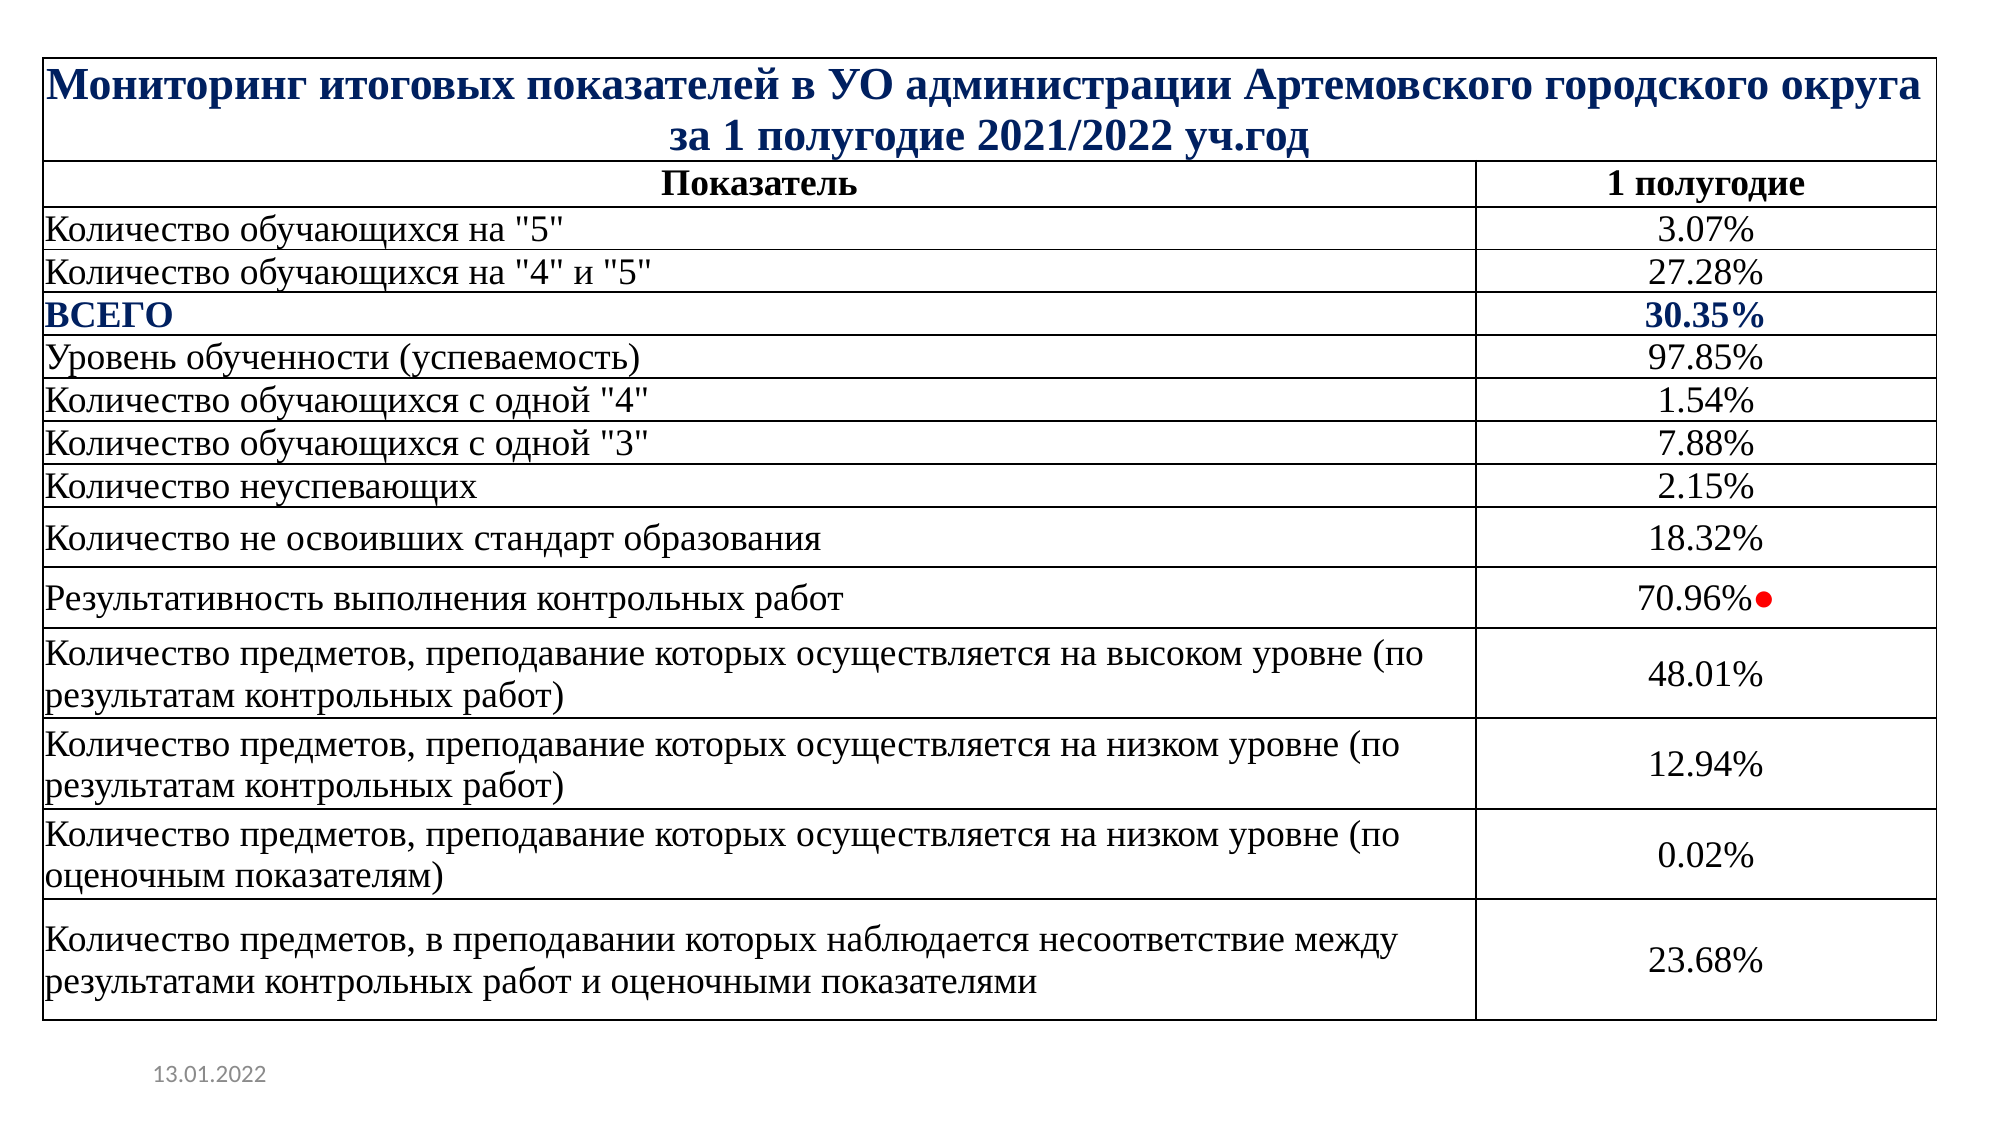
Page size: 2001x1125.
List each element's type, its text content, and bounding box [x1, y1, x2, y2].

table_cell Количество обучающихся на "4" и "5" [44, 250, 1475, 291]
table_cell Уровень обученности (успеваемость) [44, 336, 1475, 377]
table_cell 12.94% [1477, 719, 1936, 808]
table_cell 30.35% [1477, 293, 1936, 334]
table_cell 97.85% [1477, 336, 1936, 377]
table_cell Количество предметов, преподавание которых осуществляется на низком уровне (по результатам контрольных работ) [44, 719, 1475, 808]
table_cell Результативность выполнения контрольных работ [44, 568, 1475, 627]
table_cell ВСЕГО [44, 293, 1475, 334]
table_cell 0.02% [1477, 810, 1936, 898]
table_cell Количество обучающихся на "5" [44, 208, 1475, 249]
table_cell Количество обучающихся с одной "4" [44, 379, 1475, 420]
table_cell 23.68% [1477, 900, 1936, 1019]
table_cell Количество предметов, преподавание которых осуществляется на высоком уровне (по результатам контрольных работ) [44, 629, 1475, 717]
table_cell Показатель [44, 162, 1475, 206]
table_cell 48.01% [1477, 629, 1936, 717]
table_cell Количество не освоивших стандарт образования [44, 508, 1475, 566]
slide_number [137, 1042, 588, 1103]
table_cell 1 полугодие [1477, 162, 1936, 206]
table_cell 7.88% [1477, 422, 1936, 463]
table_cell 1.54% [1477, 379, 1936, 420]
table_cell 70.96%● [1477, 568, 1936, 627]
table_cell 2.15% [1477, 465, 1936, 506]
table_header Мониторинг итоговых показателей в УО администрации Артемовского городского округа за 1 полугодие 2021/2022 уч.год [44, 59, 1936, 160]
table_cell Количество предметов, преподавание которых осуществляется на низком уровне (по оценочным показателям) [44, 810, 1475, 898]
table_cell 3.07% [1477, 208, 1936, 249]
table_cell Количество неуспевающих [44, 465, 1475, 506]
table_cell Количество предметов, в преподавании которых наблюдается несоответствие между результатами контрольных работ и оценочными показателями [44, 900, 1475, 1019]
table_cell 27.28% [1477, 250, 1936, 291]
table_cell Количество обучающихся с одной "3" [44, 422, 1475, 463]
table_cell 18.32% [1477, 508, 1936, 566]
